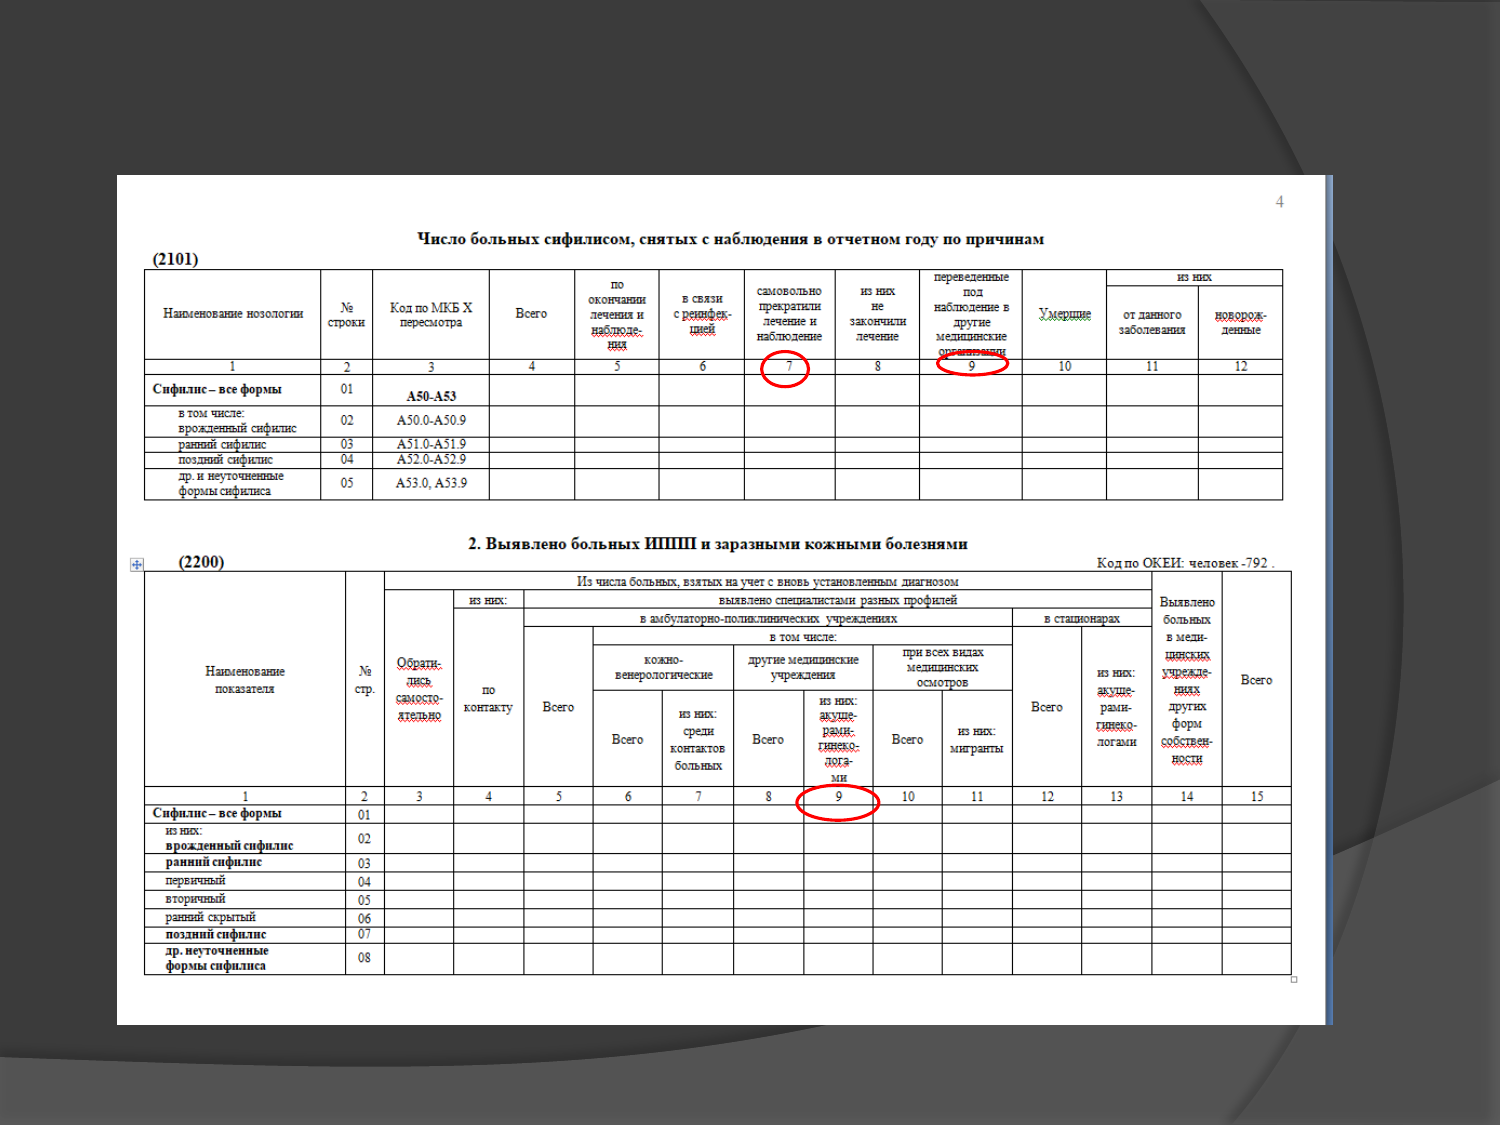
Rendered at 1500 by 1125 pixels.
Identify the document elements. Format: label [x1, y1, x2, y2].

list [116, 175, 1333, 1025]
